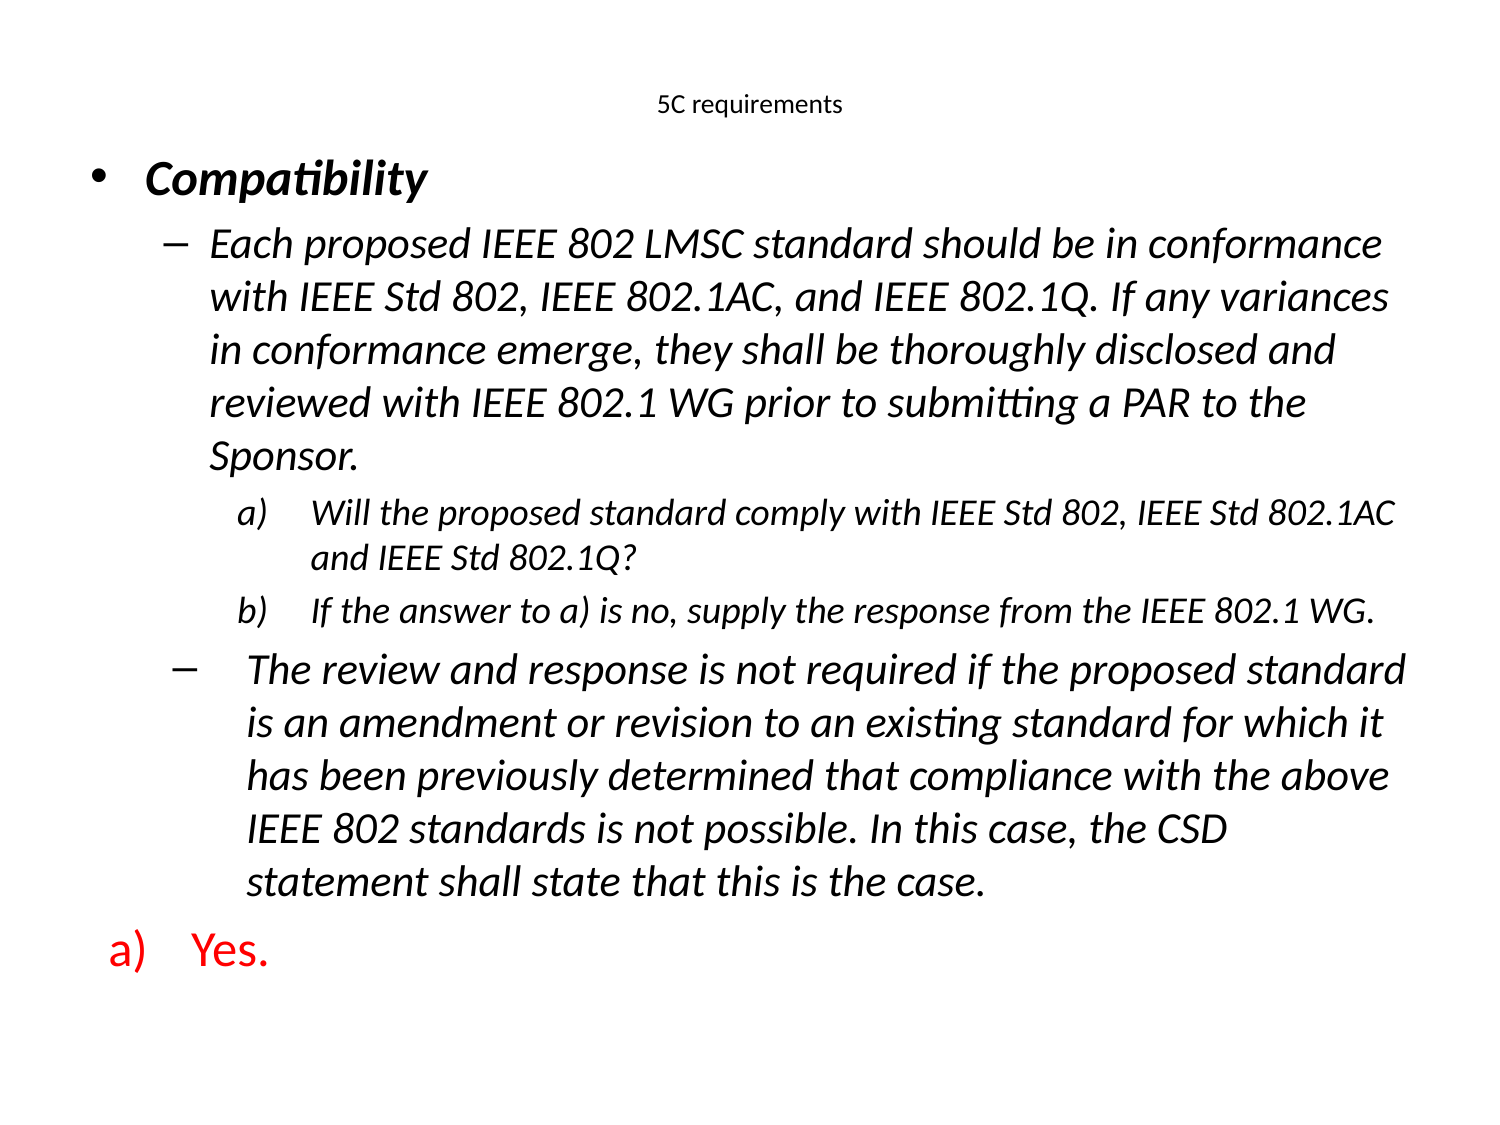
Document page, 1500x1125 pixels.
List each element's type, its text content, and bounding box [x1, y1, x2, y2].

title 5C requirements [75, 78, 1425, 137]
list Compatibility Each proposed IEEE 802 LMSC standard should be in conformance with IEEE Std 802, IEEE 802.1AC, and IEEE 802.1Q. If any variances in conformance emerge, they shall be thoroughly disclosed and reviewed with IEEE 802.1 WG prior to submitting a PAR to the Sponsor. Will the proposed standard comply with IEEE Std 802, IEEE Std 802.1AC and IEEE Std 802.1Q? If the answer to a) is no, supply the response from the IEEE 802.1 WG. The review and response is not required if the proposed standard is an amendment or revision to an existing standard for which it has been previously determined that compliance with the above IEEE 802 standards is not possible. In this case, the CSD statement shall state that this is the case. Yes. [75, 137, 1425, 1005]
